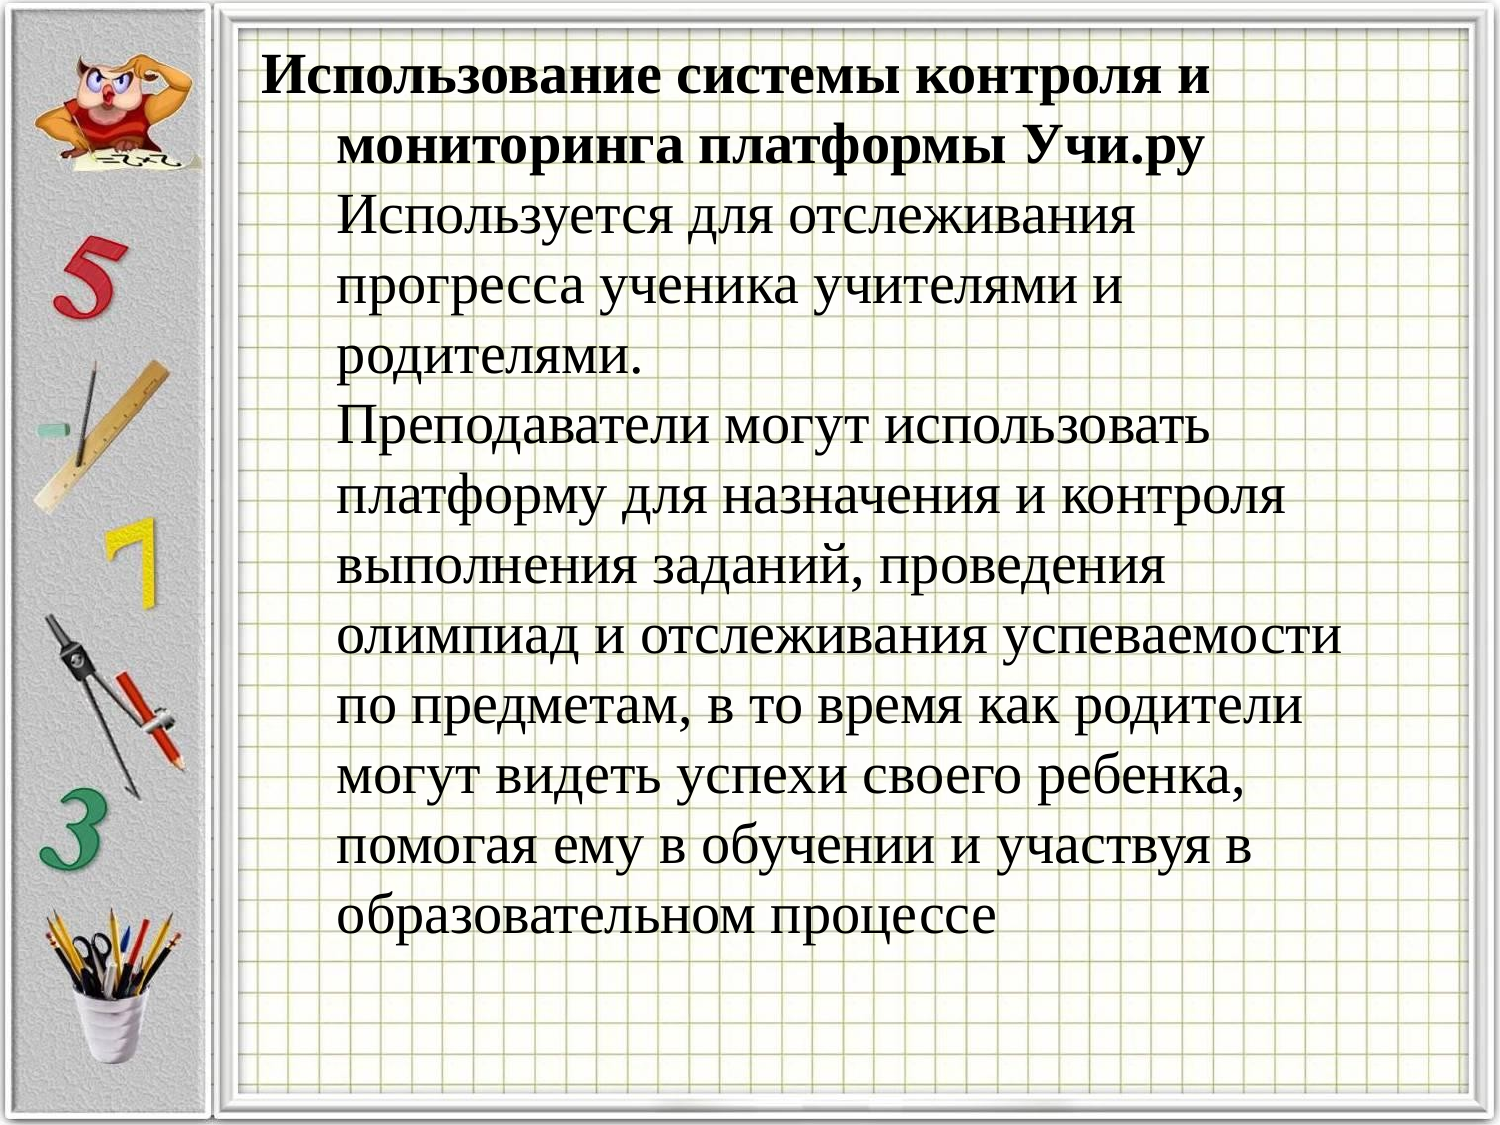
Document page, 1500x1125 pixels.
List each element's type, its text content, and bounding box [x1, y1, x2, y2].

title Использование системы контроля и мониторинга платформы Учи.ру Используется для отслеживания прогресса ученика учителями и родителями. Преподаватели могут использовать платформу для назначения и контроля выполнения заданий, проведения олимпиад и отслеживания успеваемости по предметам, в то время как родители могут видеть успехи своего ребенка, помогая ему в обучении и участвуя в образовательном процессе [114, 33, 1386, 946]
picture [0, 0, 1500, 1125]
